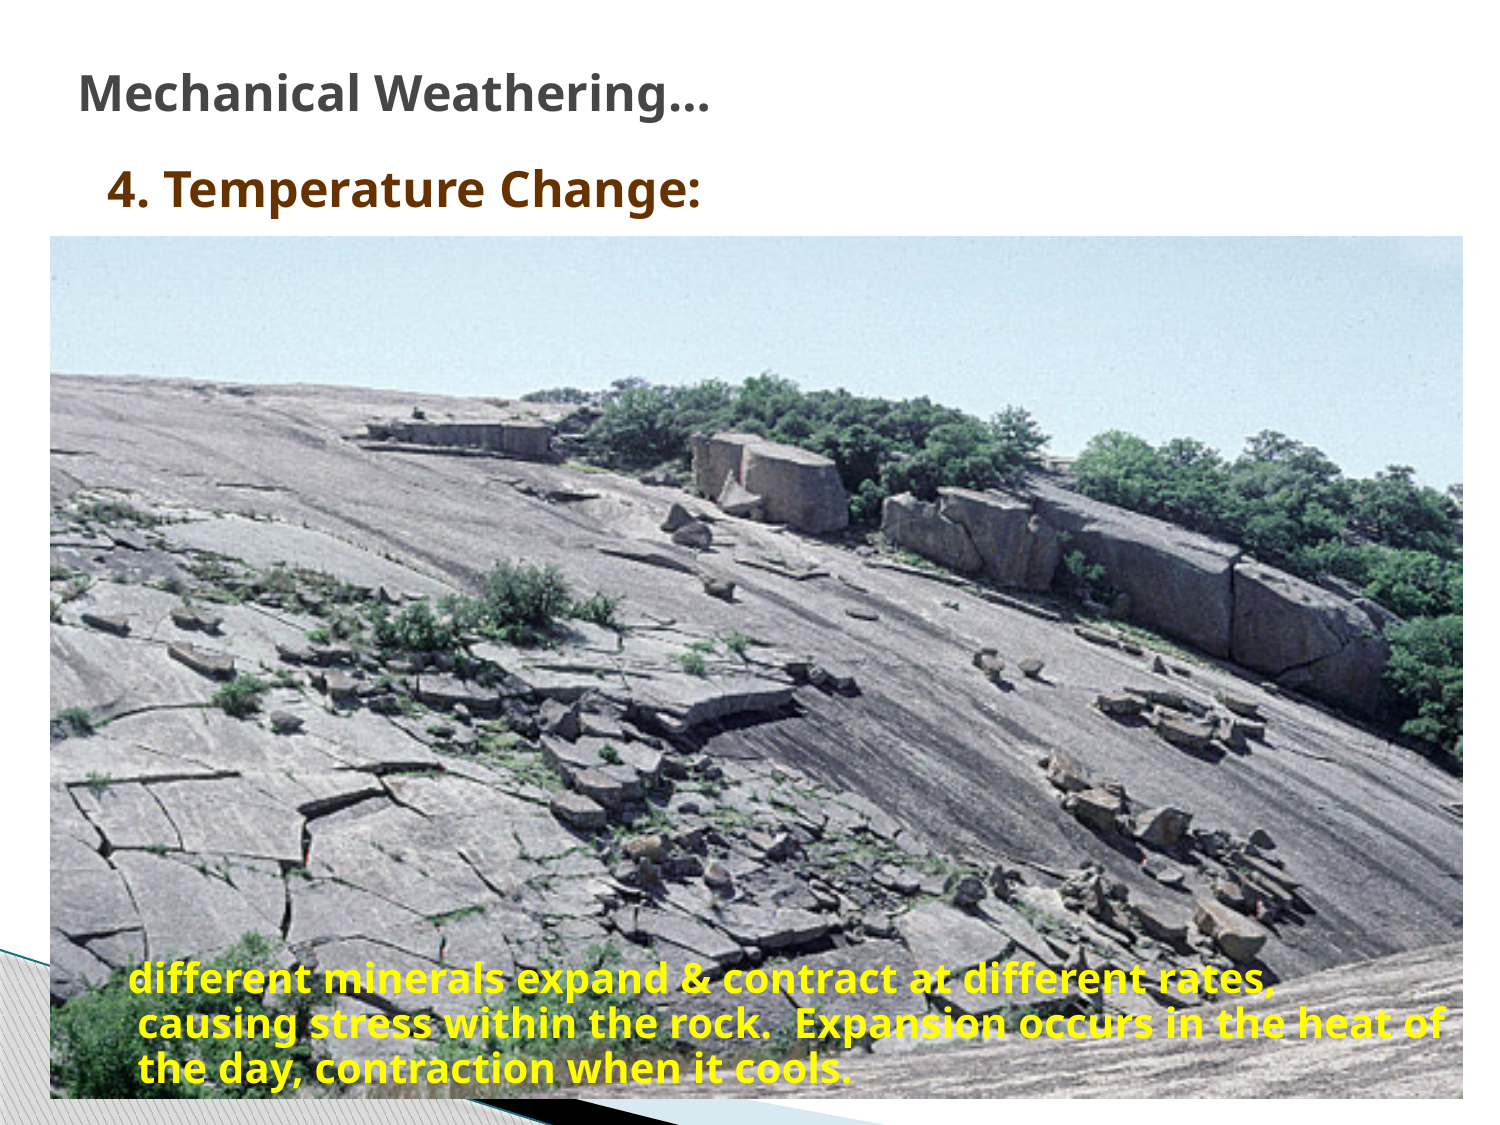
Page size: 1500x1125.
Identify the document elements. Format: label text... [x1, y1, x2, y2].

text_box 4. Temperature Change: [92, 149, 718, 225]
title Mechanical Weathering… [62, 50, 800, 133]
list different minerals expand & contract at different rates, causing stress within the rock. Expansion occurs in the heat of the day, contraction when it cools. [62, 1109, 1463, 1113]
picture [49, 236, 1463, 1100]
